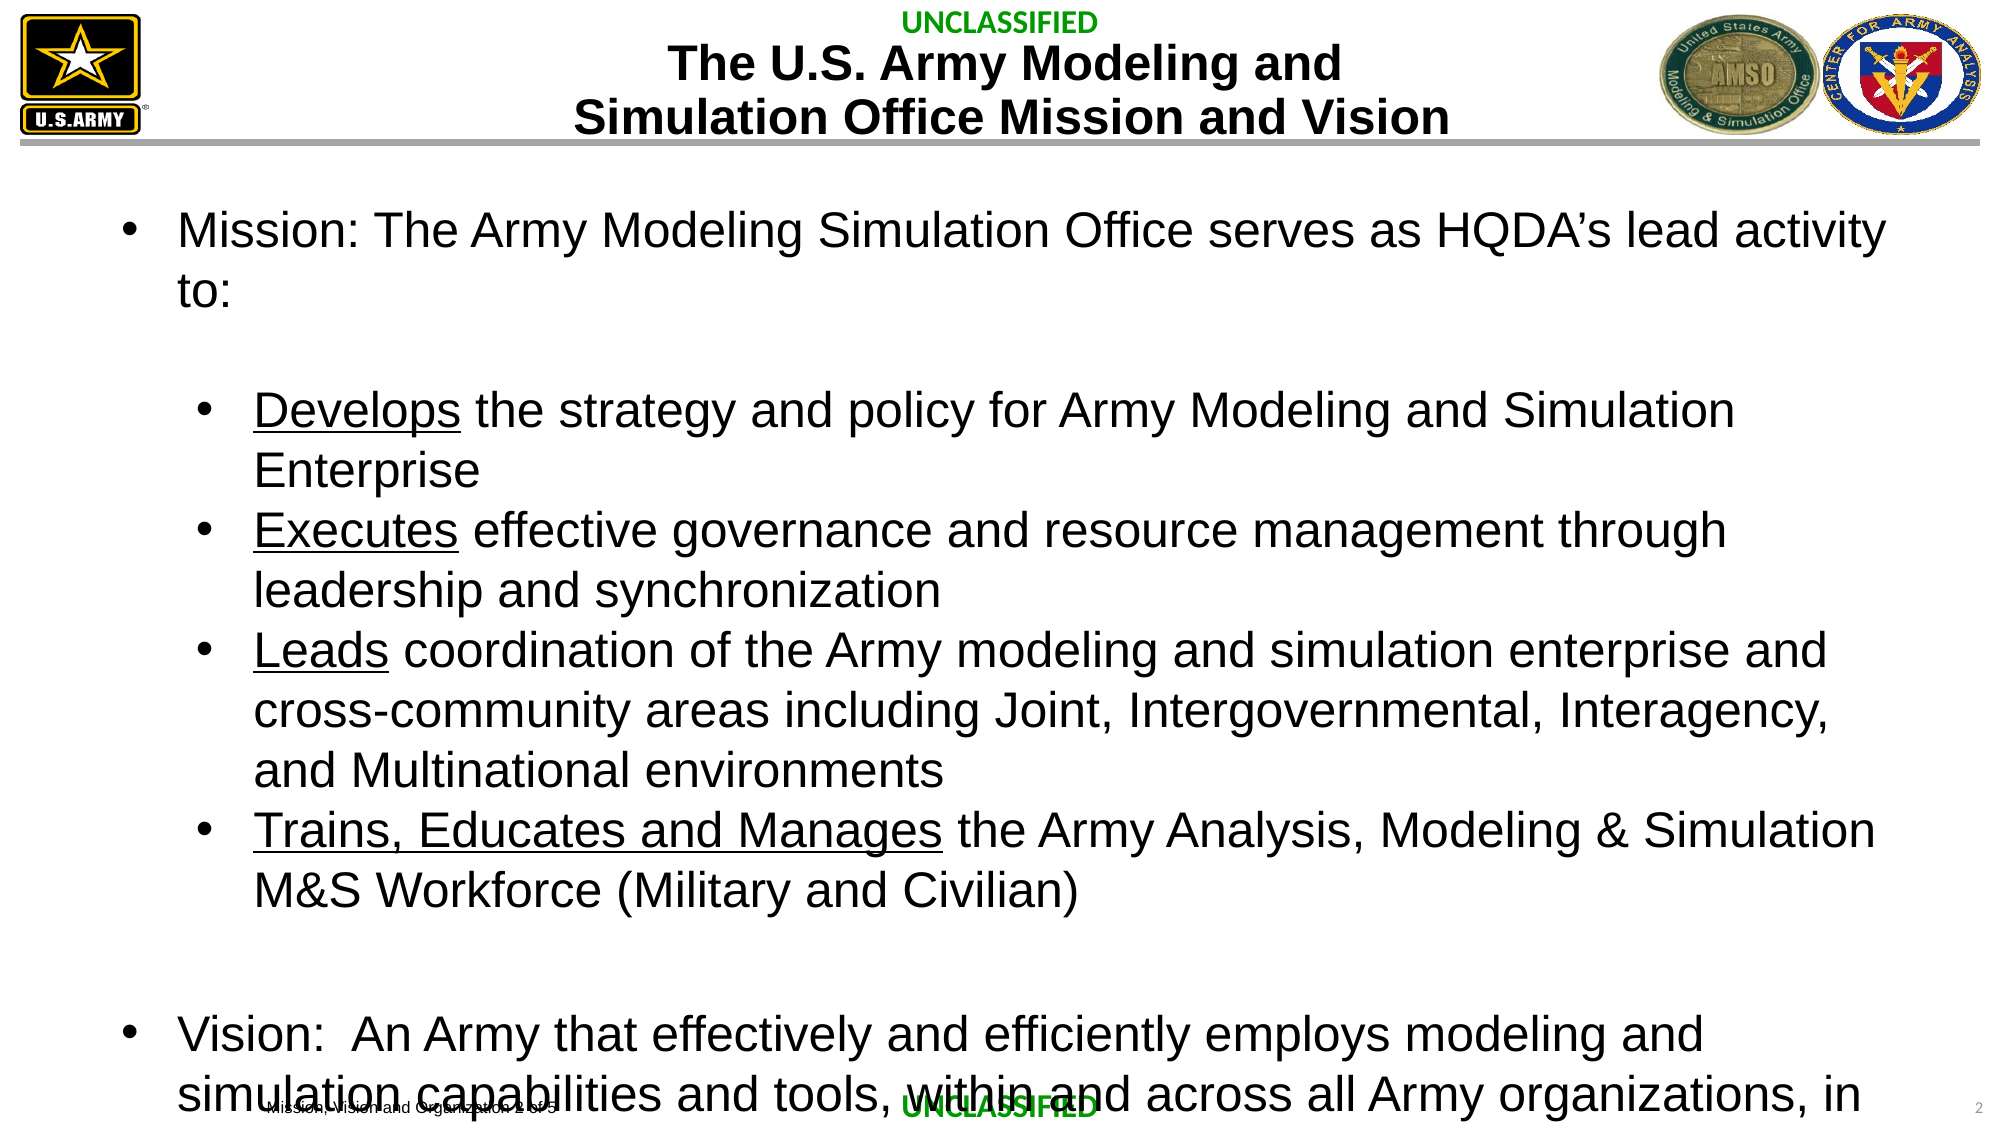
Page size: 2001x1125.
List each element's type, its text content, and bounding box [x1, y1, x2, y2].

list Mission: The Army Modeling Simulation Office serves as HQDA’s lead activity to: Develops the strategy and policy for Army Modeling and Simulation Enterprise Executes effective governance and resource management through leadership and synchronization Leads coordination of the Army modeling and simulation enterprise and cross-community areas including Joint, Intergovernmental, Interagency, and Multinational environments Trains, Educates and Manages the Army Analysis, Modeling & Simulation M&S Workforce (Military and Civilian) Vision: An Army that effectively and efficiently employs modeling and simulation capabilities and tools, within and across all Army organizations, in support of both the Operating and Generating Forces. [105, 189, 1920, 842]
picture [1659, 14, 1981, 135]
text_box Mission, Vision and Organization 2 of 5 [251, 1089, 573, 1124]
slide_number 2 [1918, 1086, 1999, 1125]
title The U.S. Army Modeling and Simulation Office Mission and Vision [281, 40, 1744, 146]
picture [20, 14, 151, 135]
